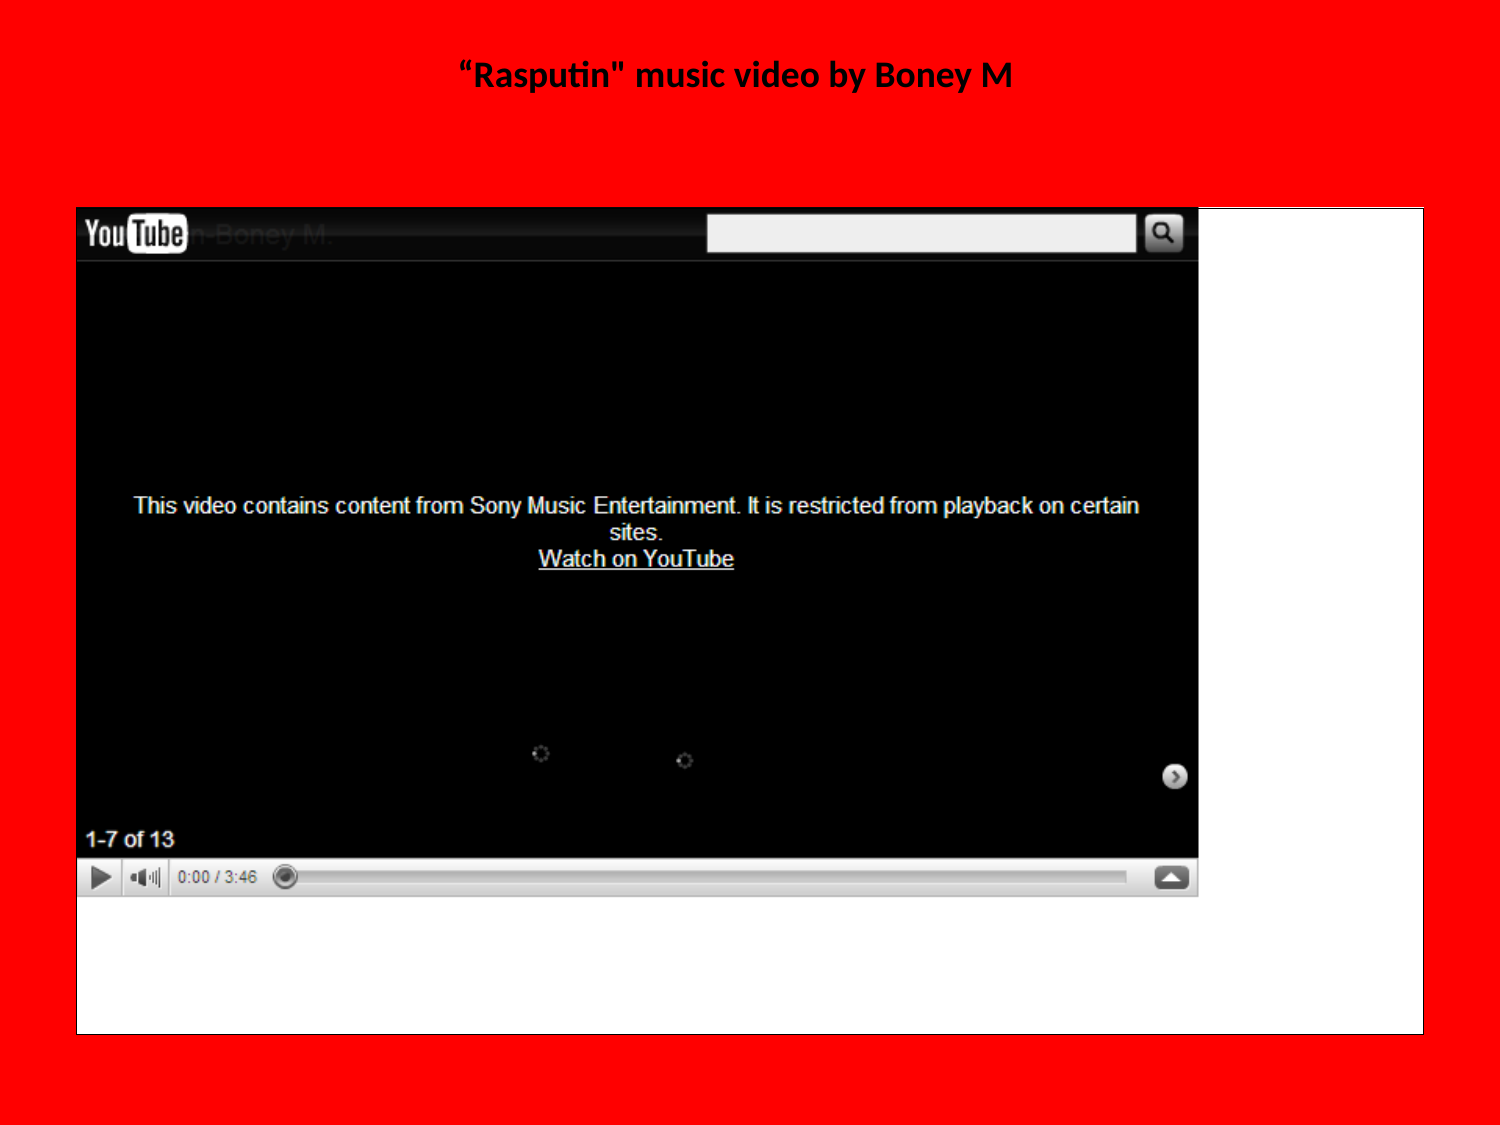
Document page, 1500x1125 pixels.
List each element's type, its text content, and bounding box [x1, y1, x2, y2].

text_box “Rasputin" music video by Boney M [442, 42, 1294, 103]
picture [77, 209, 1423, 1034]
